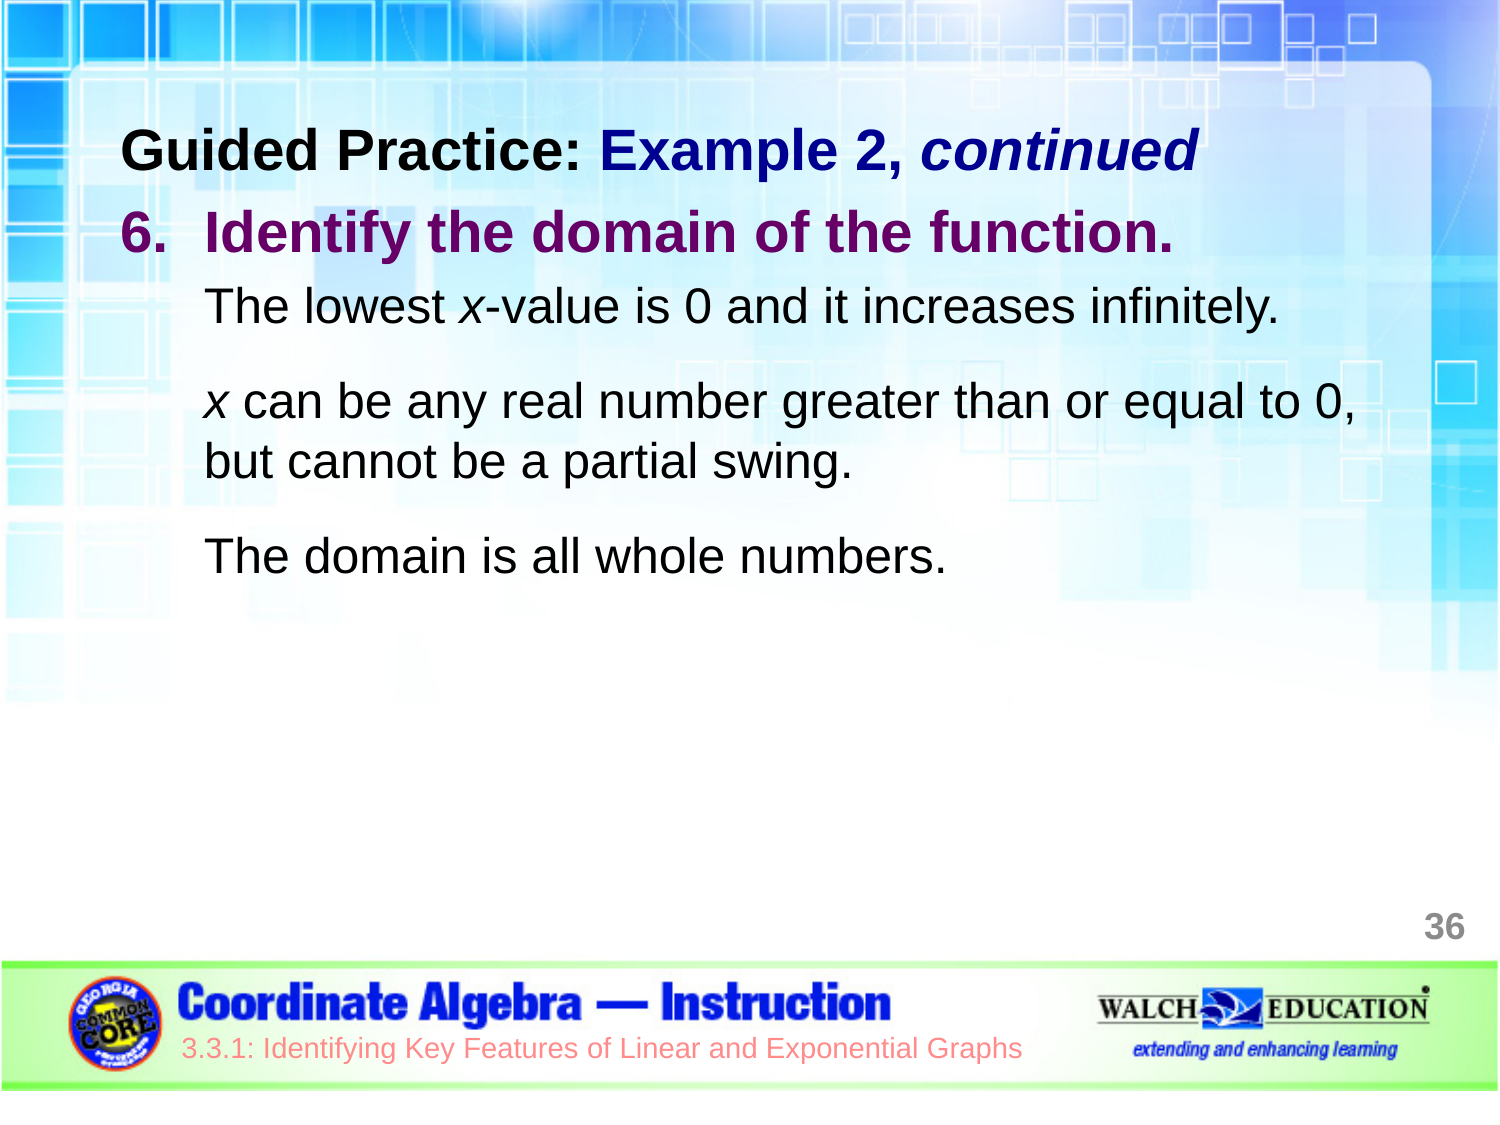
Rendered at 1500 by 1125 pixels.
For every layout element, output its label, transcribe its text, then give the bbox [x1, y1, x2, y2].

subtitle Guided Practice: Example 2, continued Identify the domain of the function. The lowest x-value is 0 and it increases infinitely. x can be any real number greater than or equal to 0, but cannot be a partial swing. The domain is all whole numbers. [105, 105, 1421, 925]
footer 3.3.1: Identifying Key Features of Linear and Exponential Graphs [166, 1024, 1080, 1069]
picture [1, 0, 1500, 1091]
slide_number 36 [1361, 901, 1481, 949]
